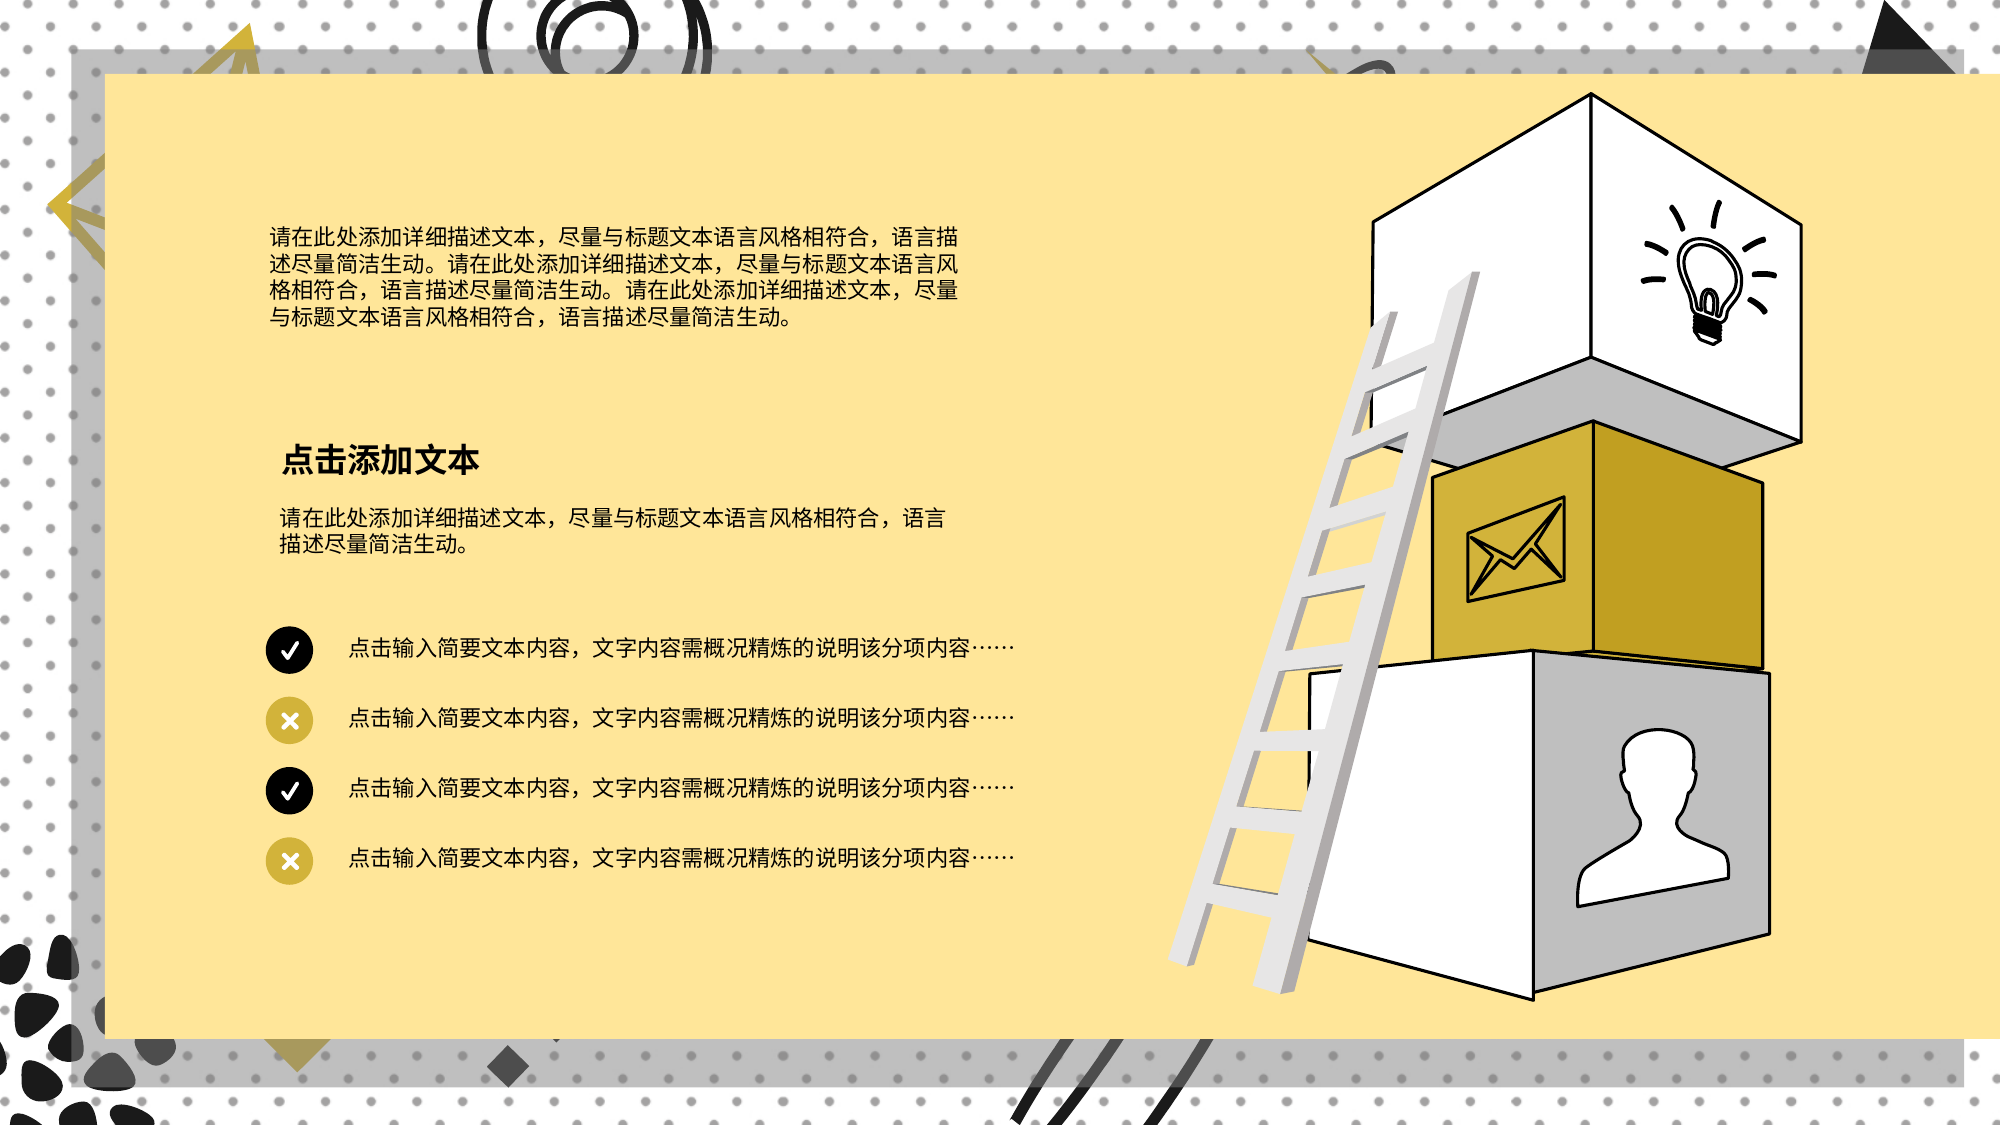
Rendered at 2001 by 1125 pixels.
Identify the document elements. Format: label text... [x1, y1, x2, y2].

text_box 请在此处添加详细描述文本，尽量与标题文本语言风格相符合，语言描述尽量简洁生动。请在此处添加详细描述文本，尽量与标题文本语言风格相符合，语言描述尽量简洁生动。请在此处添加详细描述文本，尽量与标题文本语言风格相符合，语言描述尽量简洁生动。 [254, 215, 976, 338]
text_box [1167, 271, 1481, 995]
text_box 请在此处添加详细描述文本，尽量与标题文本语言风格相符合，语言描述尽量简洁生动。 [260, 494, 968, 568]
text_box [265, 766, 1029, 815]
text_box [1307, 650, 1770, 1001]
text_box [1370, 93, 1802, 510]
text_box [265, 837, 1029, 885]
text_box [265, 626, 1029, 674]
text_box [265, 696, 1029, 745]
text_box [1481, 420, 1763, 650]
text_box 点击添加文本 [261, 428, 502, 489]
